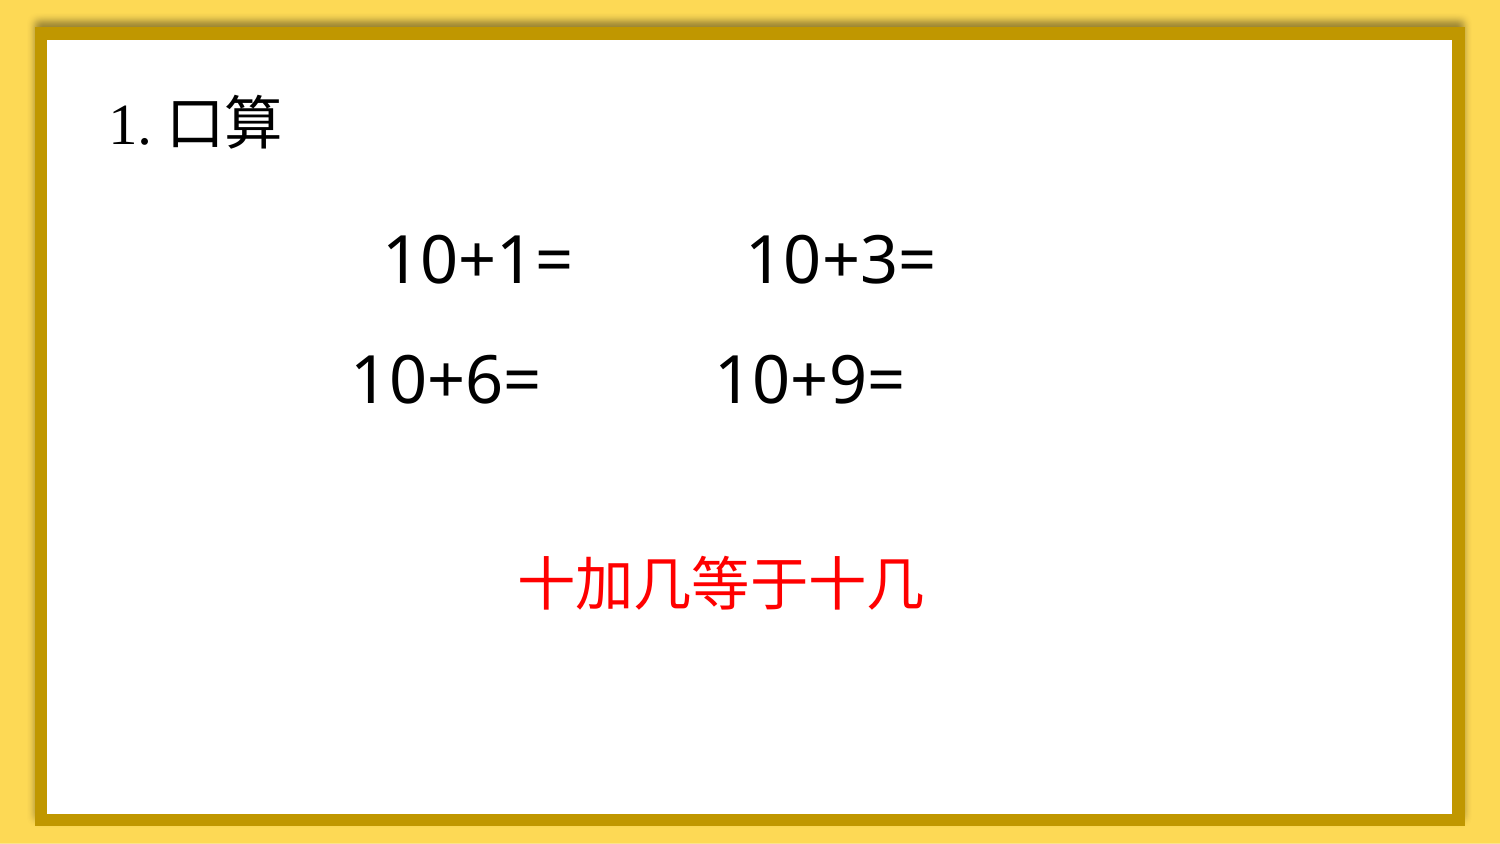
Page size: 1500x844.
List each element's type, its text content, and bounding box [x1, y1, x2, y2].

text_box 十加几等于十几 [502, 539, 940, 625]
text_box 1.口算 [93, 79, 298, 164]
text_box 10+1= 10+3= 10+6= 10+9= [301, 169, 1141, 554]
